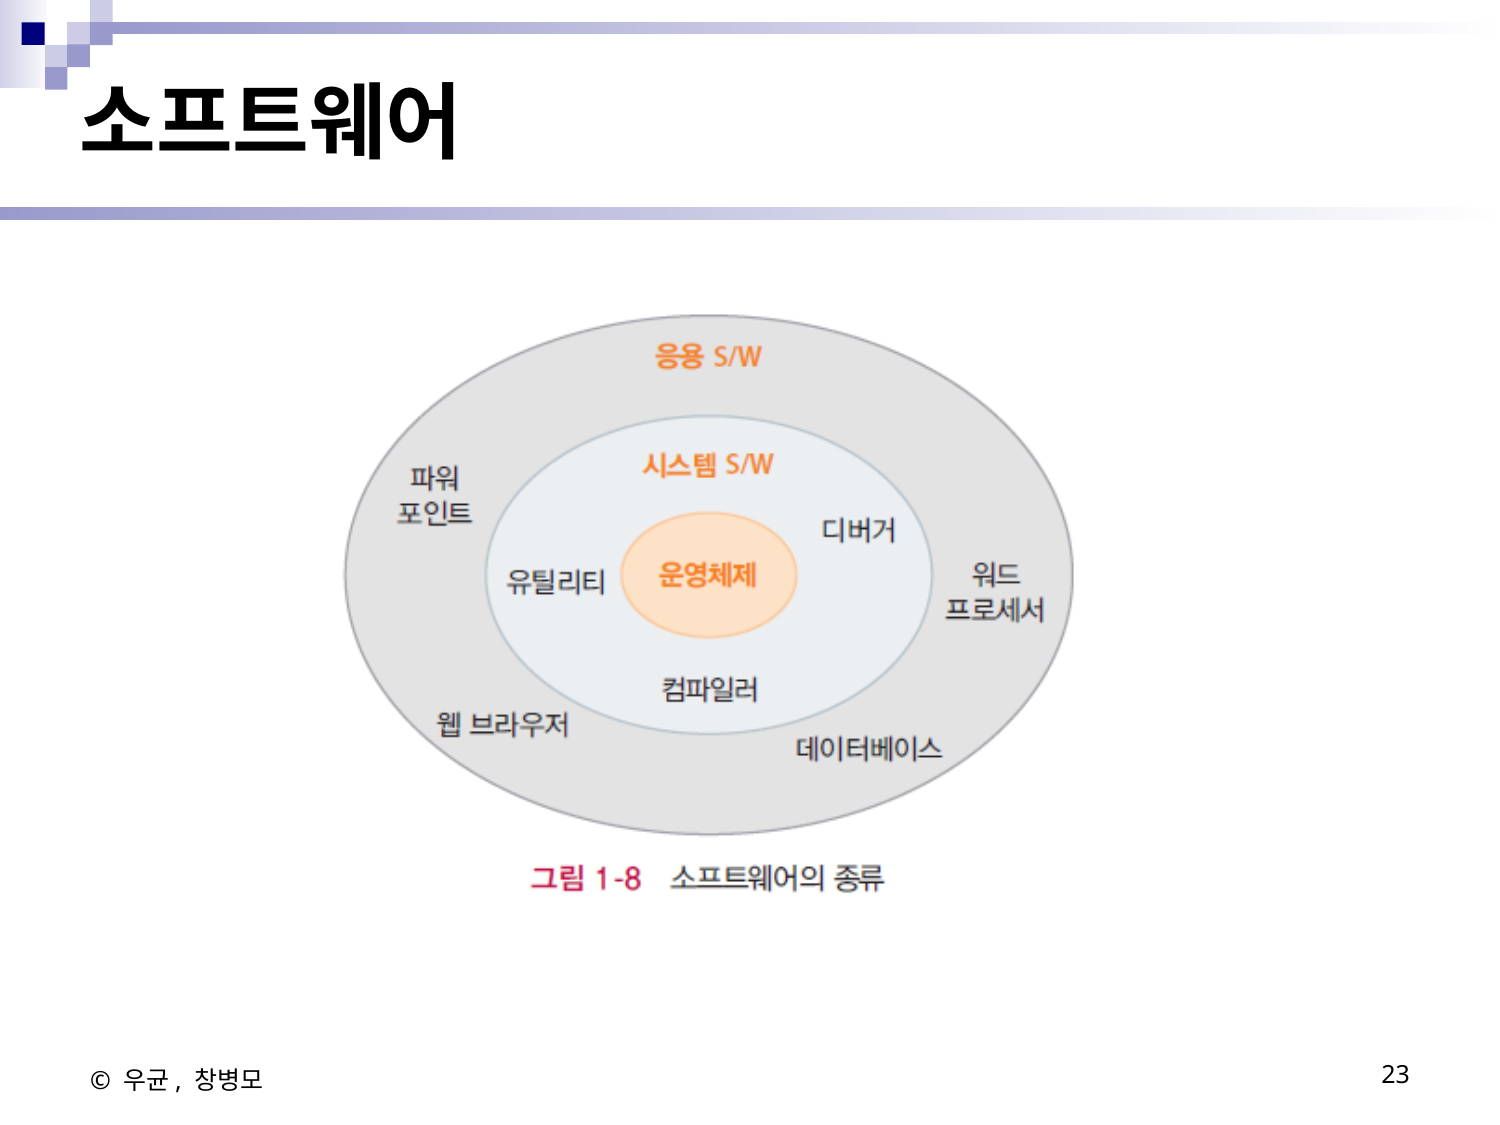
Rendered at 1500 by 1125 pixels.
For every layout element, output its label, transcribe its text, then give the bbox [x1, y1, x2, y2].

title 소프트웨어 [64, 42, 1415, 197]
slide_number 23 [1074, 1025, 1425, 1100]
slide_number © 우균, 창병모 [75, 1024, 425, 1103]
picture [206, 302, 1218, 918]
